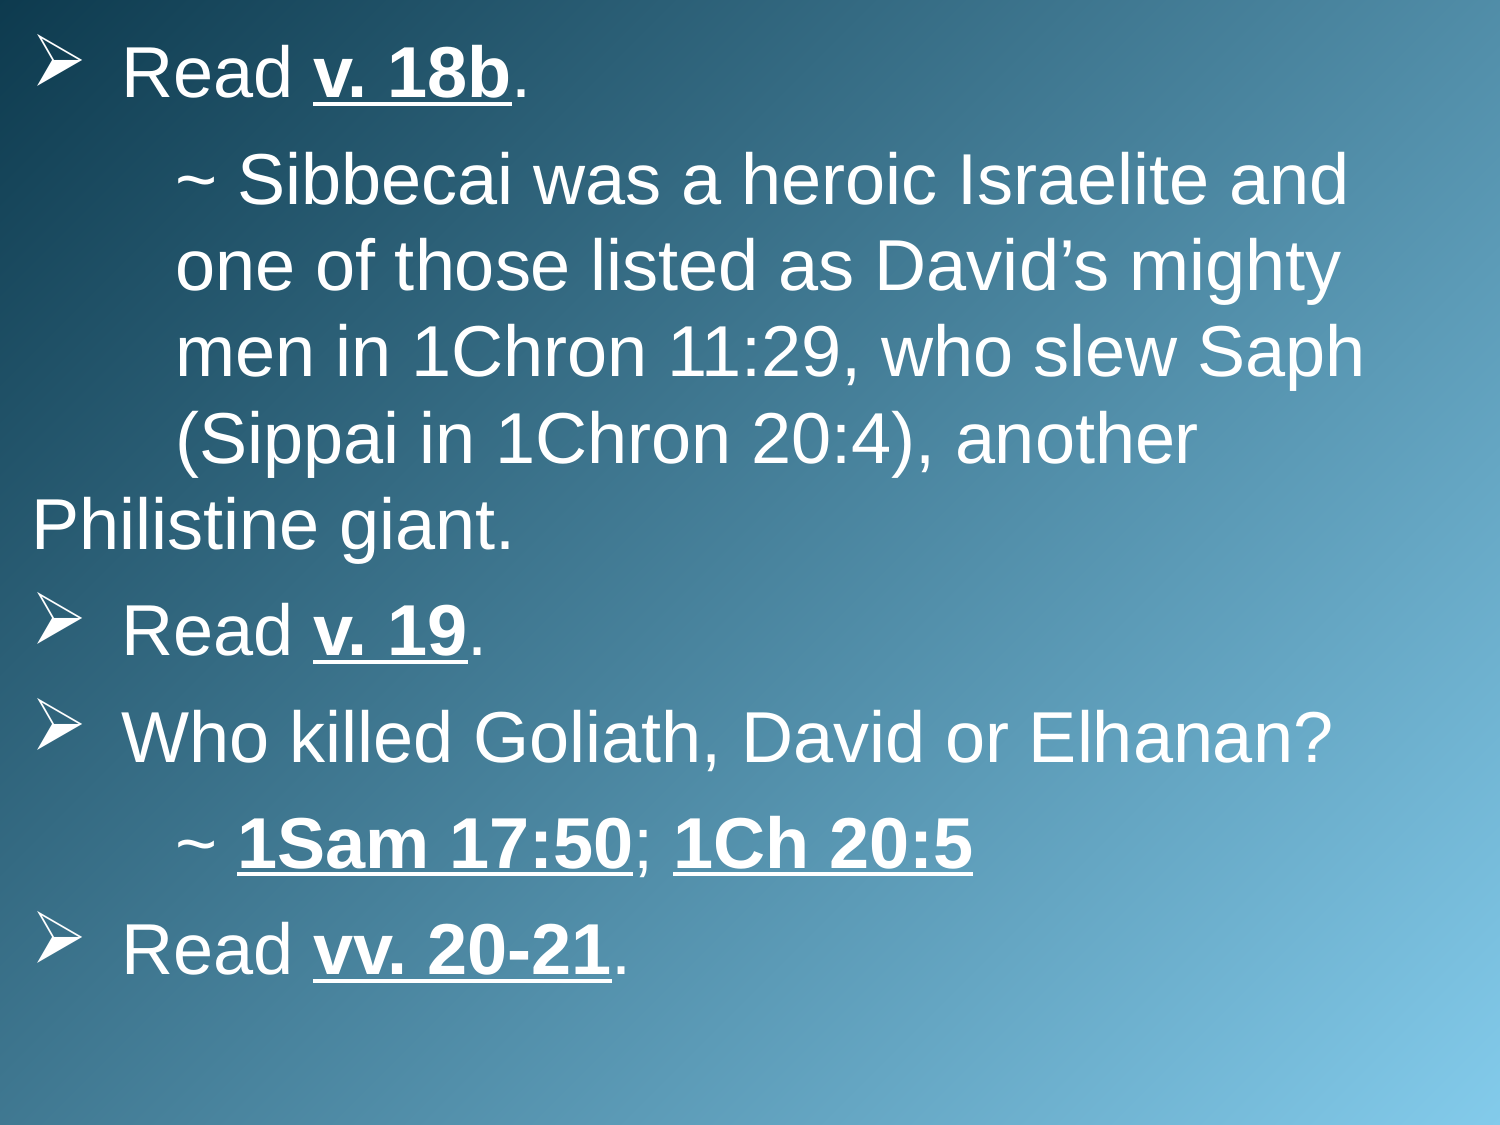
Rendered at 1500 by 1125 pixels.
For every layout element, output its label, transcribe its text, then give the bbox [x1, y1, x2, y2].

subtitle Read v. 18b. ~ Sibbecai was a heroic Israelite and one of those listed as David’s mighty men in 1Chron 11:29, who slew Saph (Sippai in 1Chron 20:4), another Philistine giant. Read v. 19. Who killed Goliath, David or Elhanan? ~ 1Sam 17:50; 1Ch 20:5 Read vv. 20-21. [16, 18, 1482, 1114]
